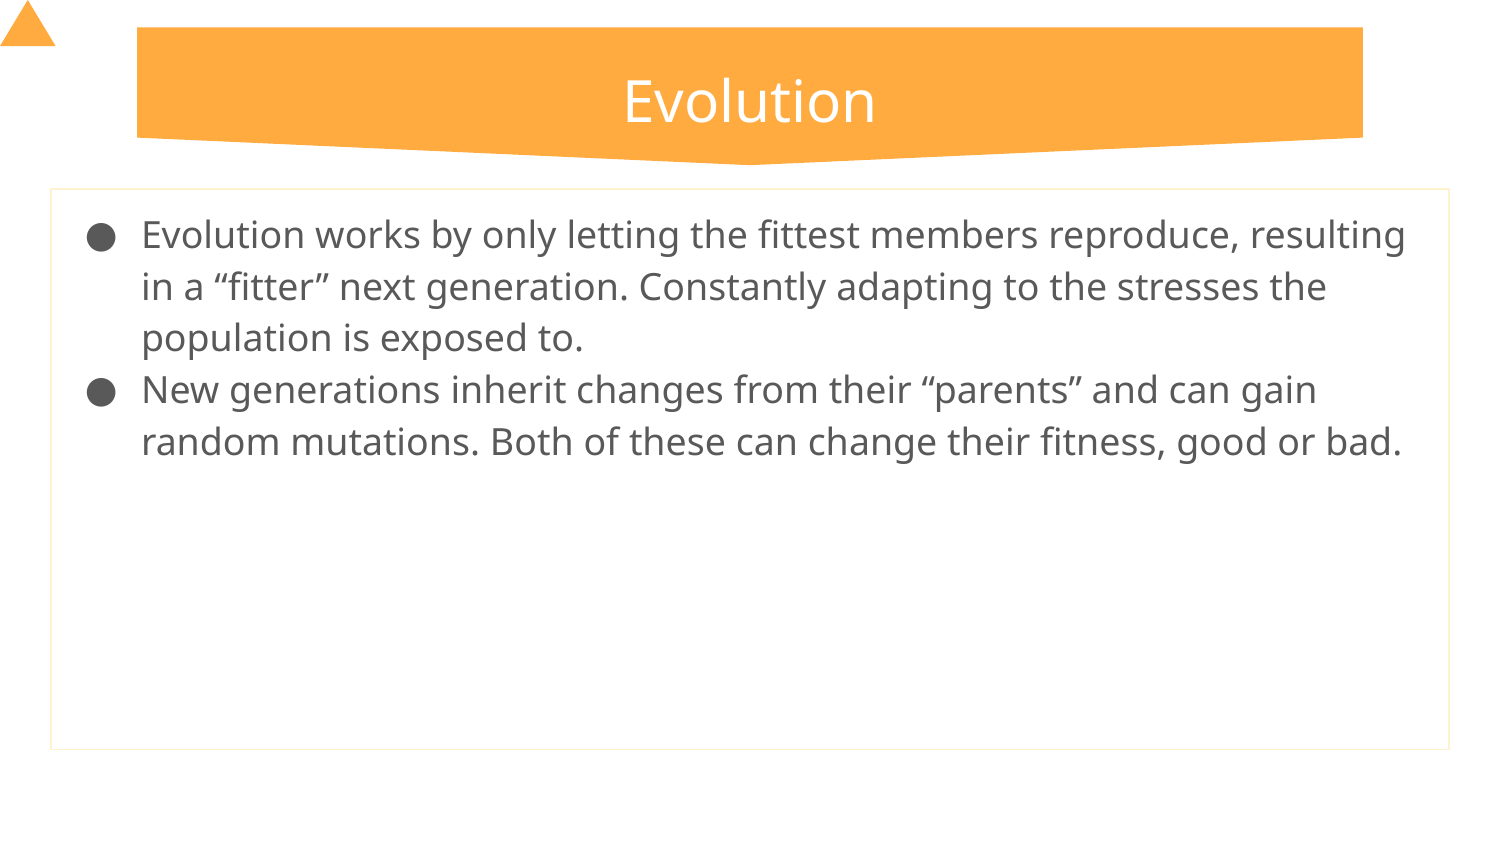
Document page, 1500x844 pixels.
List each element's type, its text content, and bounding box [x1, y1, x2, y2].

list Evolution works by only letting the fittest members reproduce, resulting in a “fitter” next generation. Constantly adapting to the stresses the population is exposed to. New generations inherit changes from their “parents” and can gain random mutations. Both of these can change their fitness, good or bad. [51, 189, 1449, 750]
text_box [279, 144, 1221, 166]
text_box [0, 0, 56, 47]
text_box [137, 27, 1363, 49]
title Evolution [51, 49, 1449, 144]
